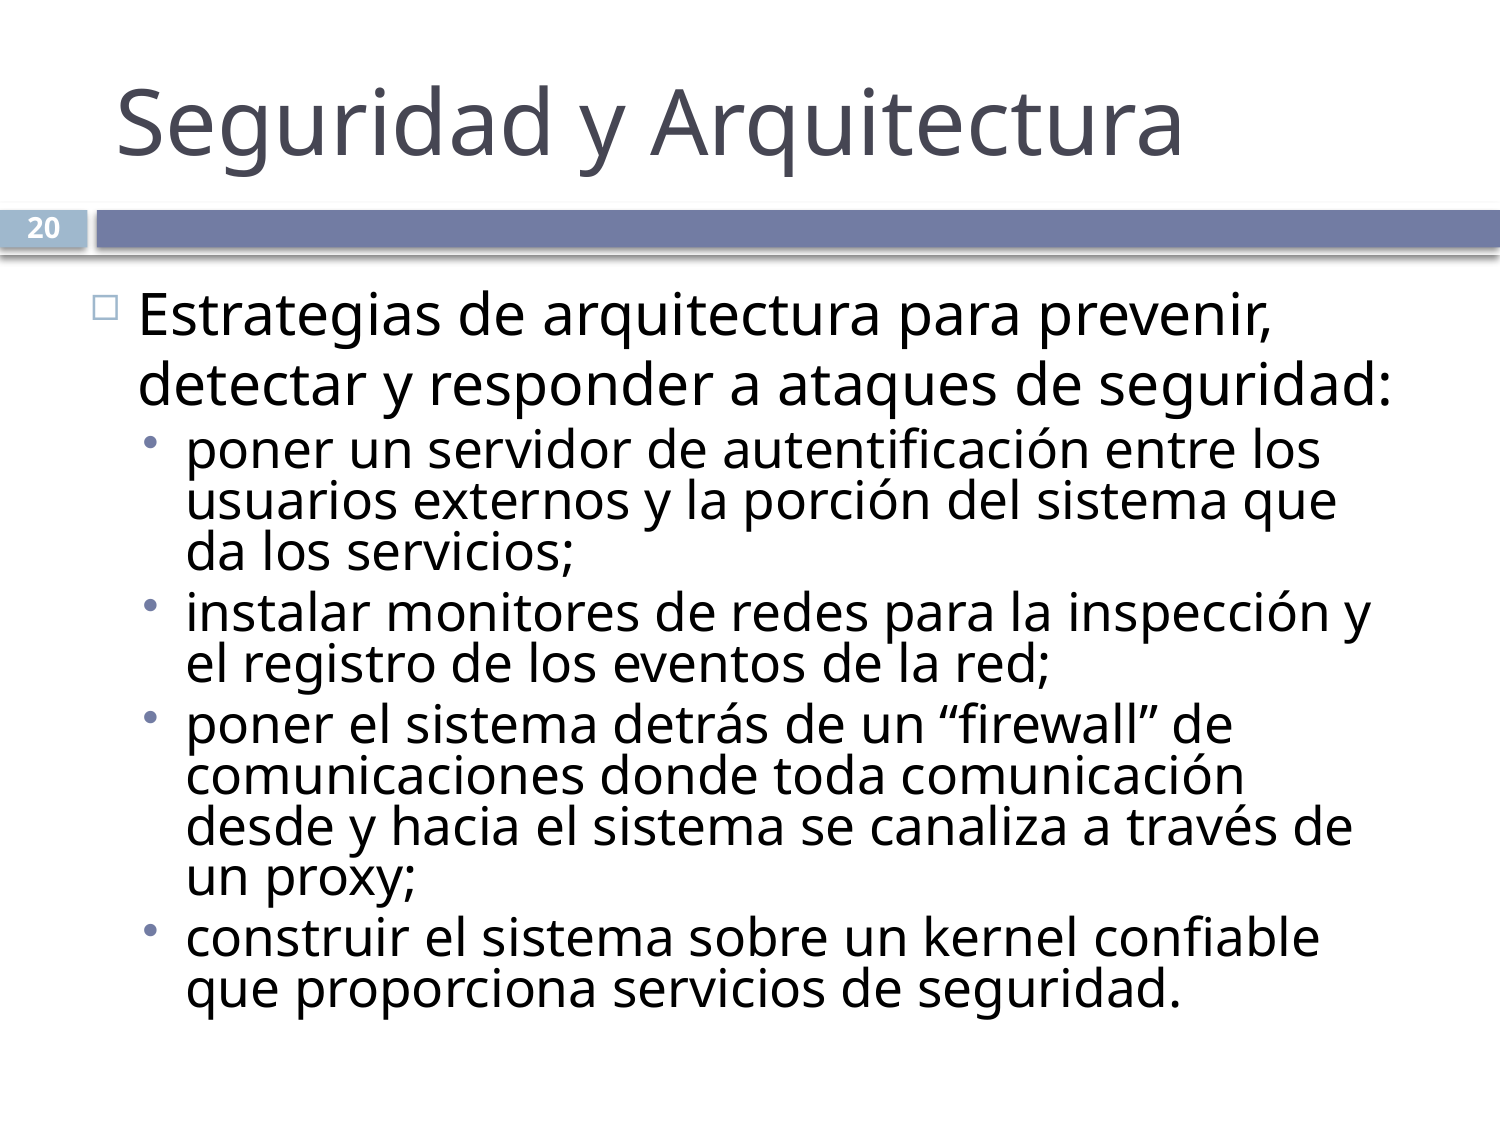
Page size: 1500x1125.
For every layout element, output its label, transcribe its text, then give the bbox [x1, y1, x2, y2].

slide_number 20 [0, 208, 88, 249]
list Estrategias de arquitectura para prevenir, detectar y responder a ataques de seguridad: poner un servidor de autentificación entre los usuarios externos y la porción del sistema que da los servicios; instalar monitores de redes para la inspección y el registro de los eventos de la red; poner el sistema detrás de un “firewall” de comunicaciones donde toda comunicación desde y hacia el sistema se canaliza a través de un proxy; construir el sistema sobre un kernel confiable que proporciona servicios de seguridad. [75, 269, 1425, 1079]
title Seguridad y Arquitectura [100, 37, 1438, 200]
